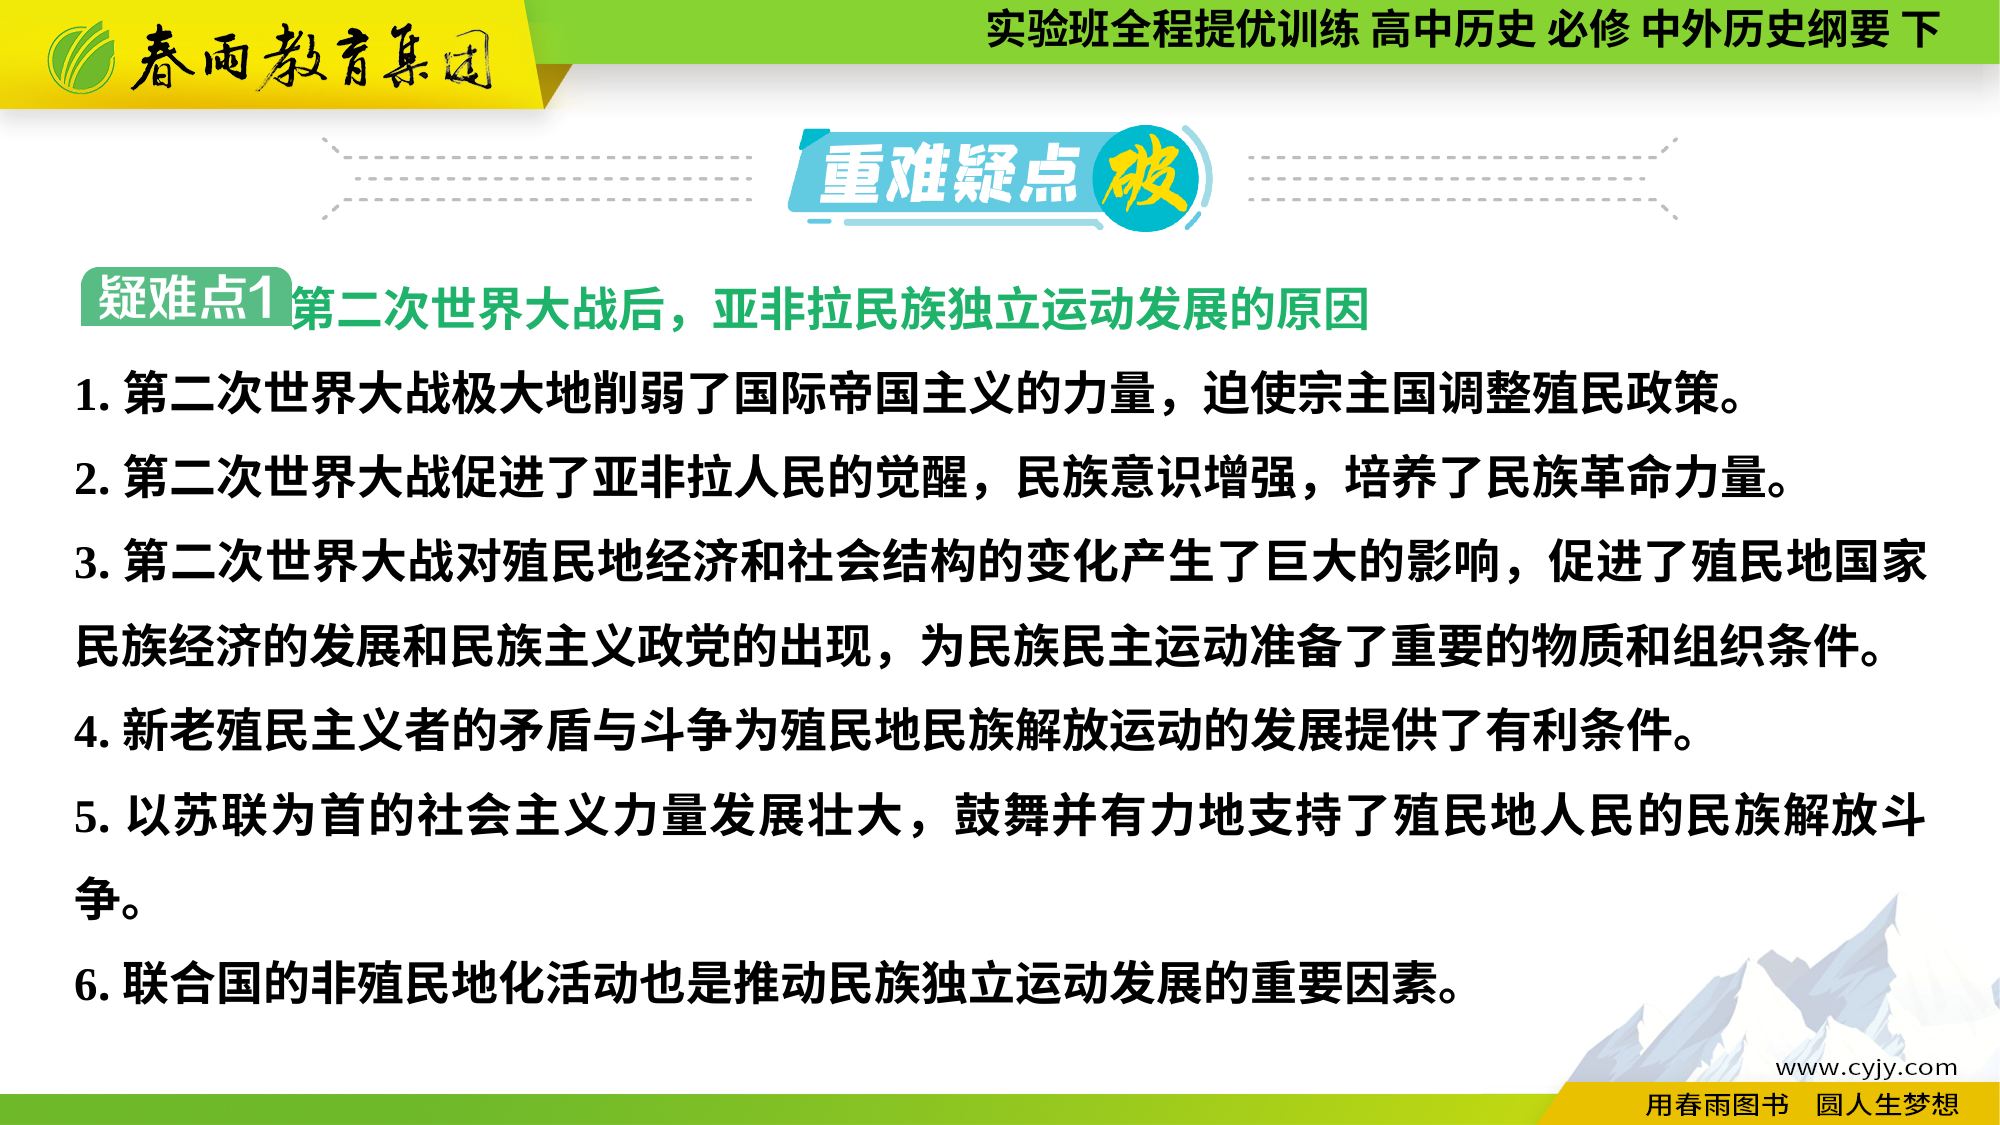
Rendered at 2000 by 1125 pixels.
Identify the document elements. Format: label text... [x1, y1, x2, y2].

list 第二次世界大战后，亚非拉民族独立运动发展的原因 1.第二次世界大战极大地削弱了国际帝国主义的力量，迫使宗主国调整殖民政策。 2.第二次世界大战促进了亚非拉人民的觉醒，民族意识增强，培养了民族革命力量。 3.第二次世界大战对殖民地经济和社会结构的变化产生了巨大的影响，促进了殖民地国家民族经济的发展和民族主义政党的出现，为民族民主运动准备了重要的物质和组织条件。 4.新老殖民主义者的矛盾与斗争为殖民地民族解放运动的发展提供了有利条件。 5.以苏联为首的社会主义力量发展壮大，鼓舞并有力地支持了殖民地人民的民族解放斗争。 6.联合国的非殖民地化活动也是推动民族独立运动发展的重要因素。 [59, 243, 1944, 930]
picture [0, 0, 2000, 1125]
